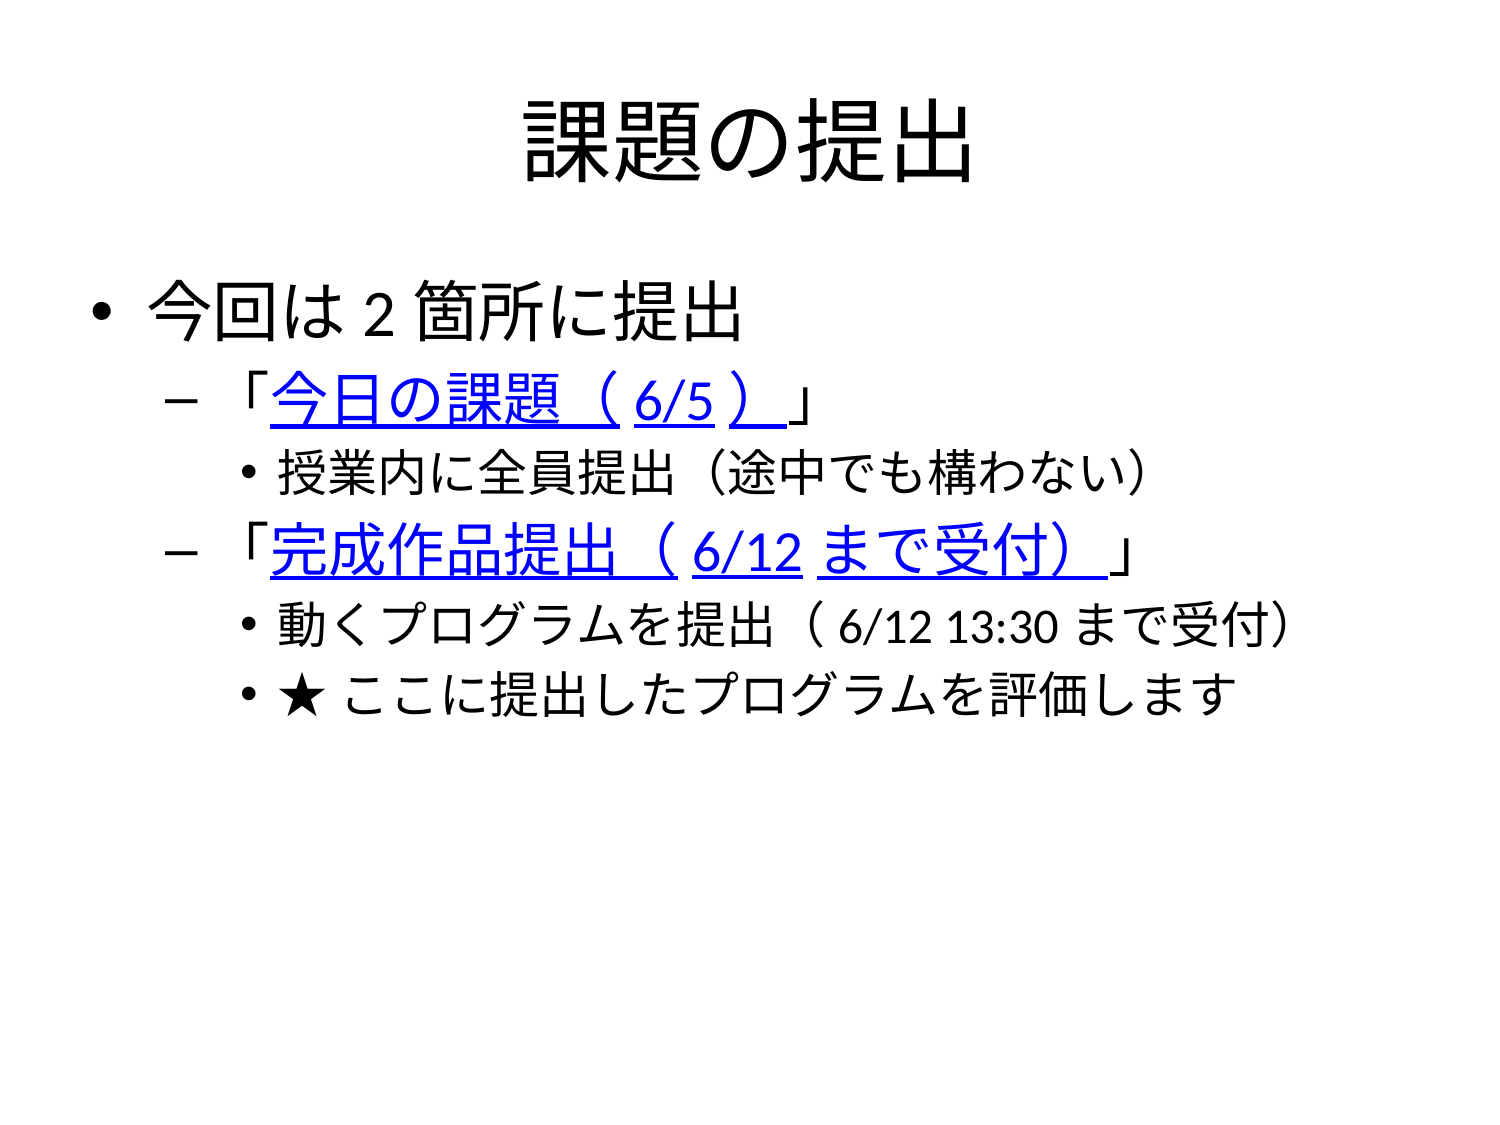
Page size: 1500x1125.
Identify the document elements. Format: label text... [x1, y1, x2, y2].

list 今回は2箇所に提出 「今日の課題（6/5）」 授業内に全員提出（途中でも構わない） 「完成作品提出（6/12まで受付）」 動くプログラムを提出（6/12 13:30まで受付） ★ここに提出したプログラムを評価します [75, 262, 1425, 1005]
title 課題の提出 [75, 45, 1425, 233]
